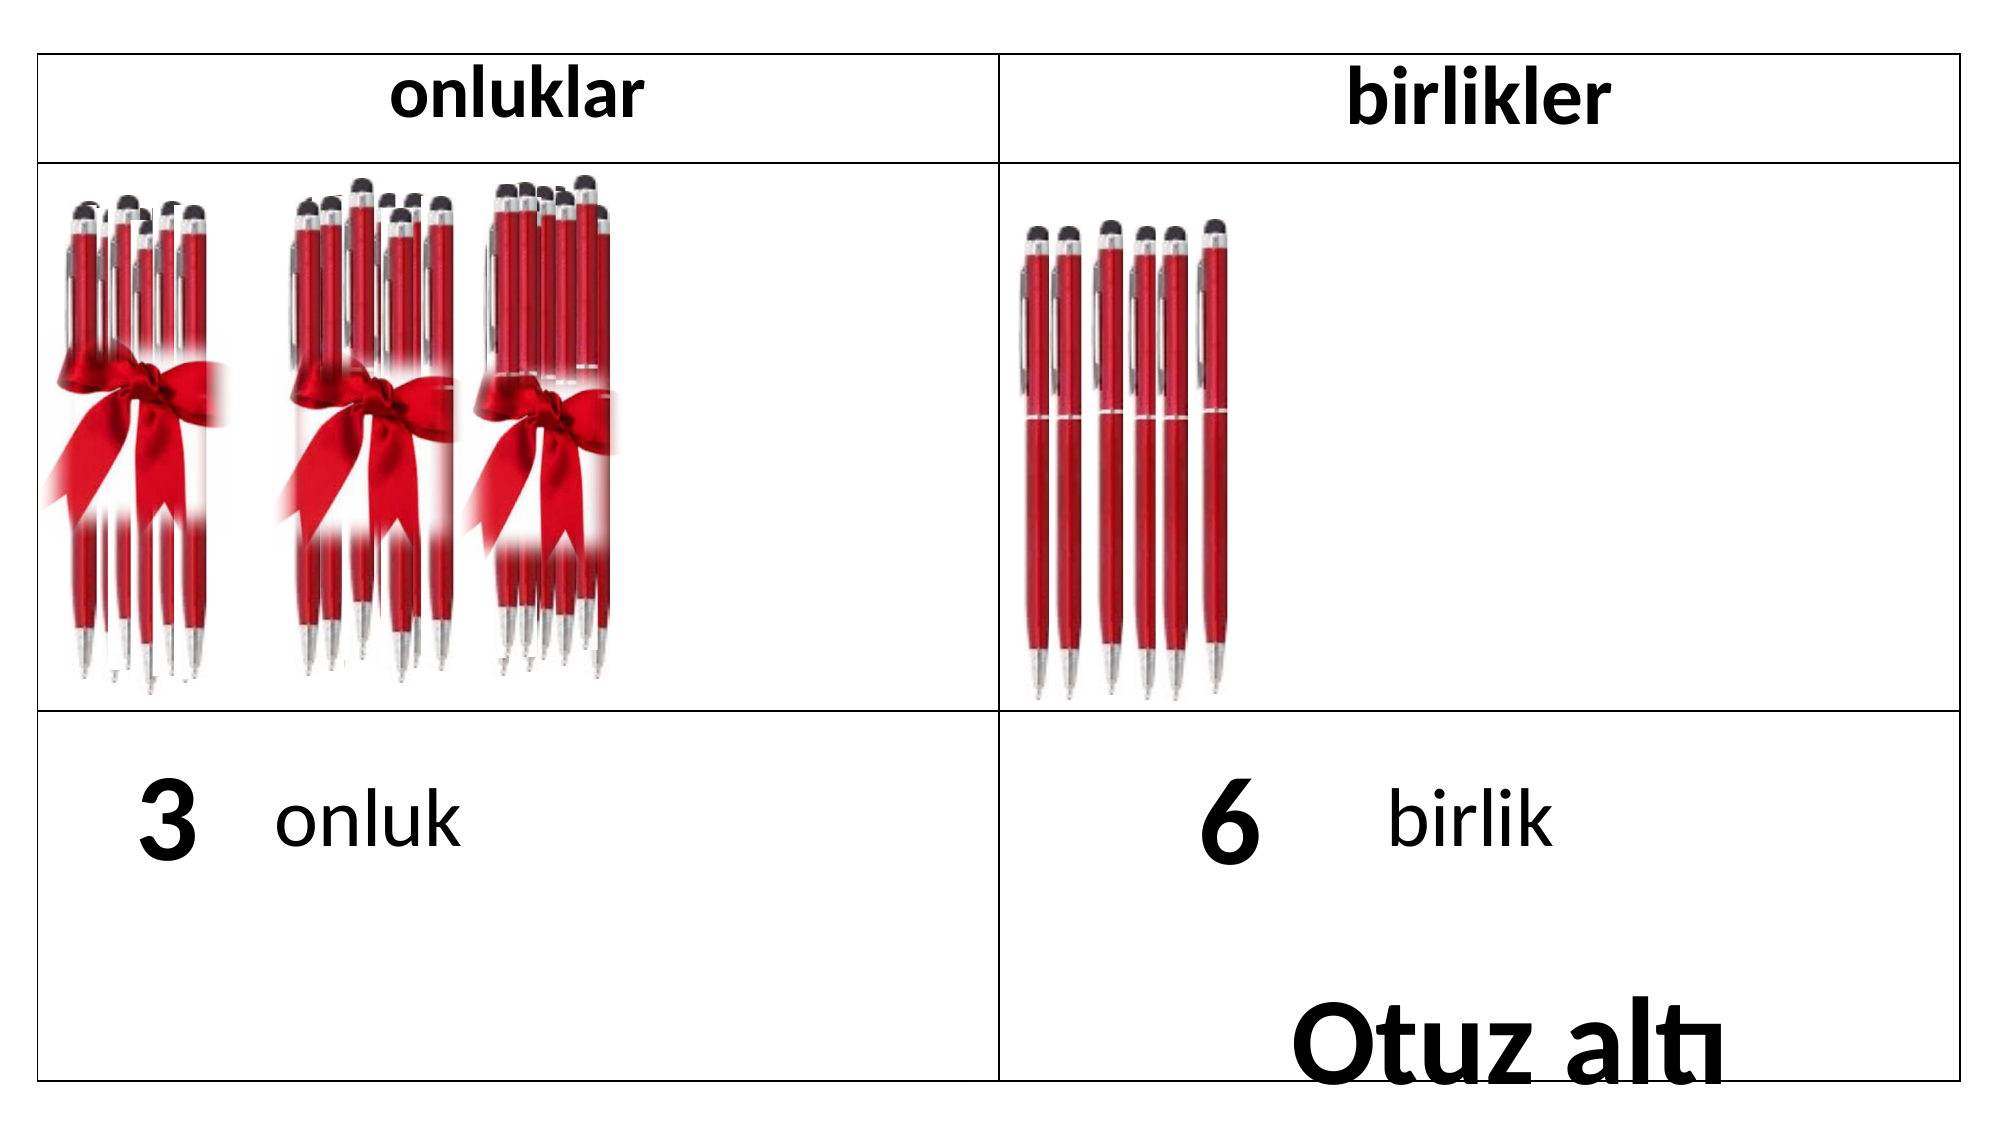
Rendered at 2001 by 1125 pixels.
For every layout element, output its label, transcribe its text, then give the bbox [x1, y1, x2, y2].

picture [270, 175, 625, 683]
text_box Otuz altı [1276, 952, 1919, 1117]
text_box 6 [1183, 732, 1301, 898]
table_header onluklar [38, 55, 998, 162]
table_cell [1000, 164, 1959, 710]
text_box birlik [1371, 755, 1569, 871]
picture [1090, 220, 1124, 695]
table_cell [38, 164, 998, 710]
text_box 3 [120, 727, 245, 893]
picture [1127, 226, 1188, 701]
picture [37, 195, 234, 695]
text_box onluk [259, 755, 497, 871]
footer Kazım KAT [662, 1042, 1338, 1103]
table_cell [38, 712, 998, 1080]
table_header birlikler [1000, 55, 1959, 162]
picture [1018, 226, 1082, 701]
table_cell [1000, 712, 1959, 1080]
picture [1195, 219, 1228, 694]
